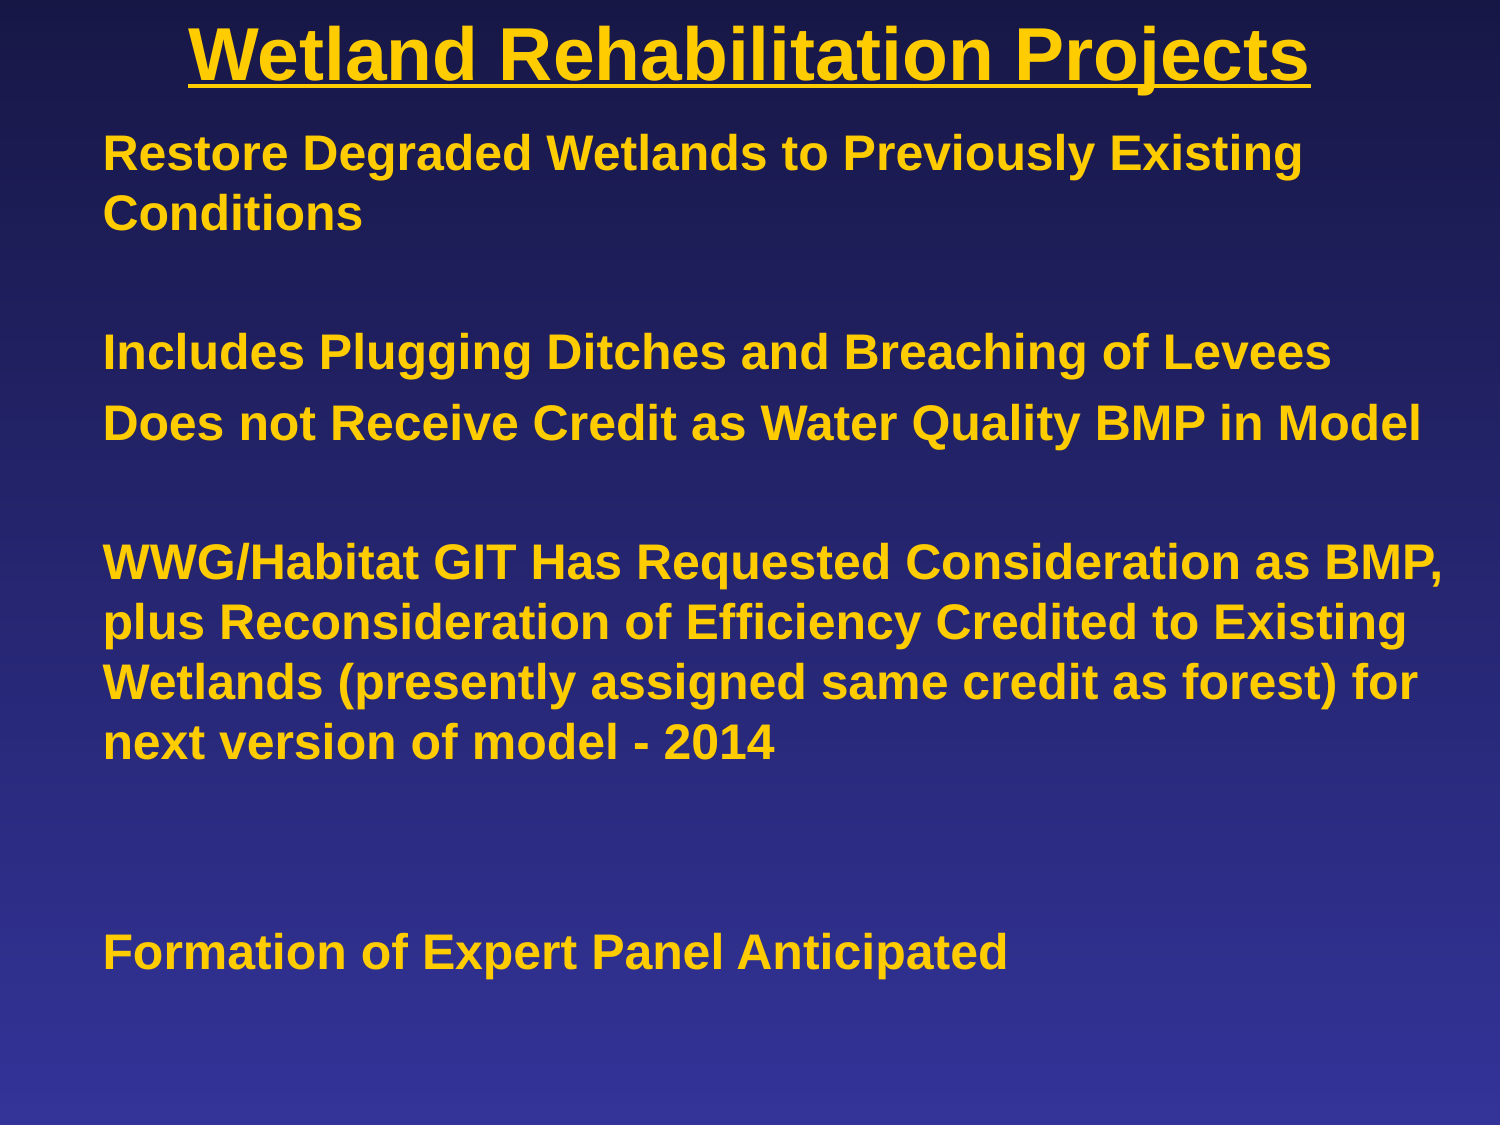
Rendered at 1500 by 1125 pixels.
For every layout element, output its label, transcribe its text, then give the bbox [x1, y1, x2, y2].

subtitle Restore Degraded Wetlands to Previously Existing Conditions Includes Plugging Ditches and Breaching of Levees Does not Receive Credit as Water Quality BMP in Model WWG/Habitat GIT Has Requested Consideration as BMP, plus Reconsideration of Efficiency Credited to Existing Wetlands (presently assigned same credit as forest) for next version of model - 2014 Formation of Expert Panel Anticipated [87, 112, 1500, 1026]
title Wetland Rehabilitation Projects [112, 0, 1388, 101]
